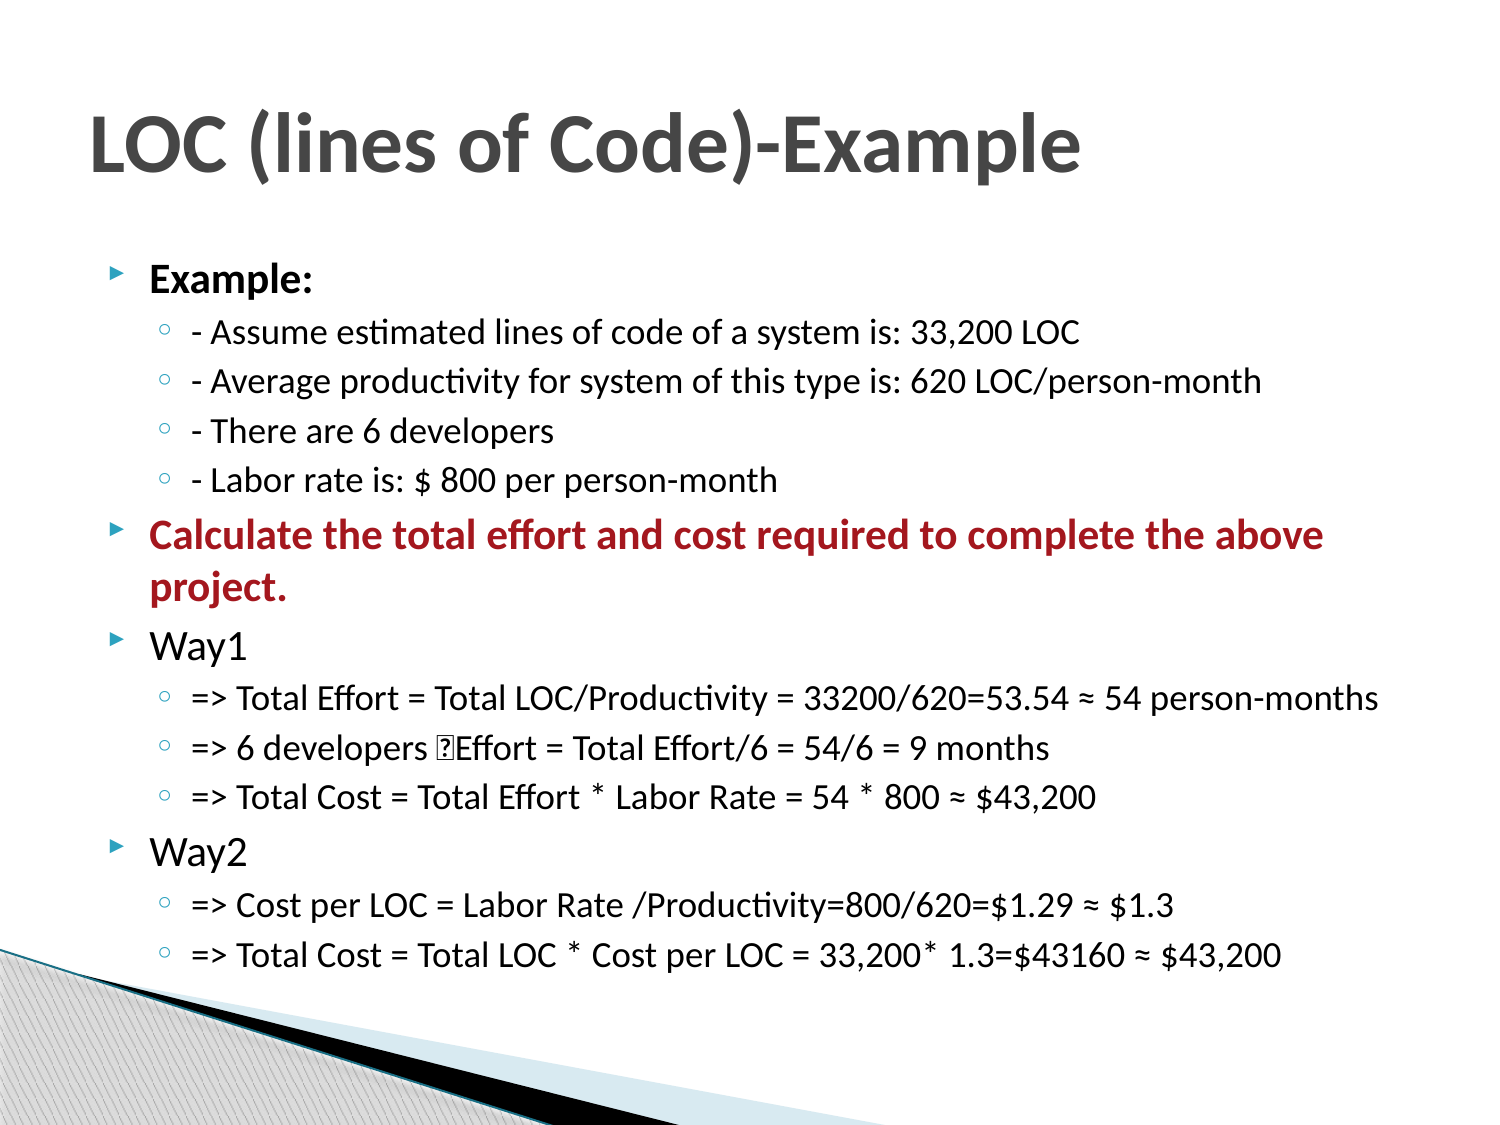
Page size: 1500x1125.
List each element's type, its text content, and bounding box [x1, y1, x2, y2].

title LOC (lines of Code)-Example [75, 45, 1425, 233]
list Example: - Assume estimated lines of code of a system is: 33,200 LOC - Average productivity for system of this type is: 620 LOC/person-month - There are 6 developers - Labor rate is: $ 800 per person-month Calculate the total effort and cost required to complete the above project. Way1 => Total Effort = Total LOC/Productivity = 33200/620=53.54 ≈ 54 person-months => 6 developers Effort = Total Effort/6 = 54/6 = 9 months => Total Cost = Total Effort * Labor Rate = 54 * 800 ≈ $43,200 Way2 => Cost per LOC = Labor Rate /Productivity=800/620=$1.29 ≈ $1.3 => Total Cost = Total LOC * Cost per LOC = 33,200* 1.3=$43160 ≈ $43,200 [75, 243, 1425, 986]
